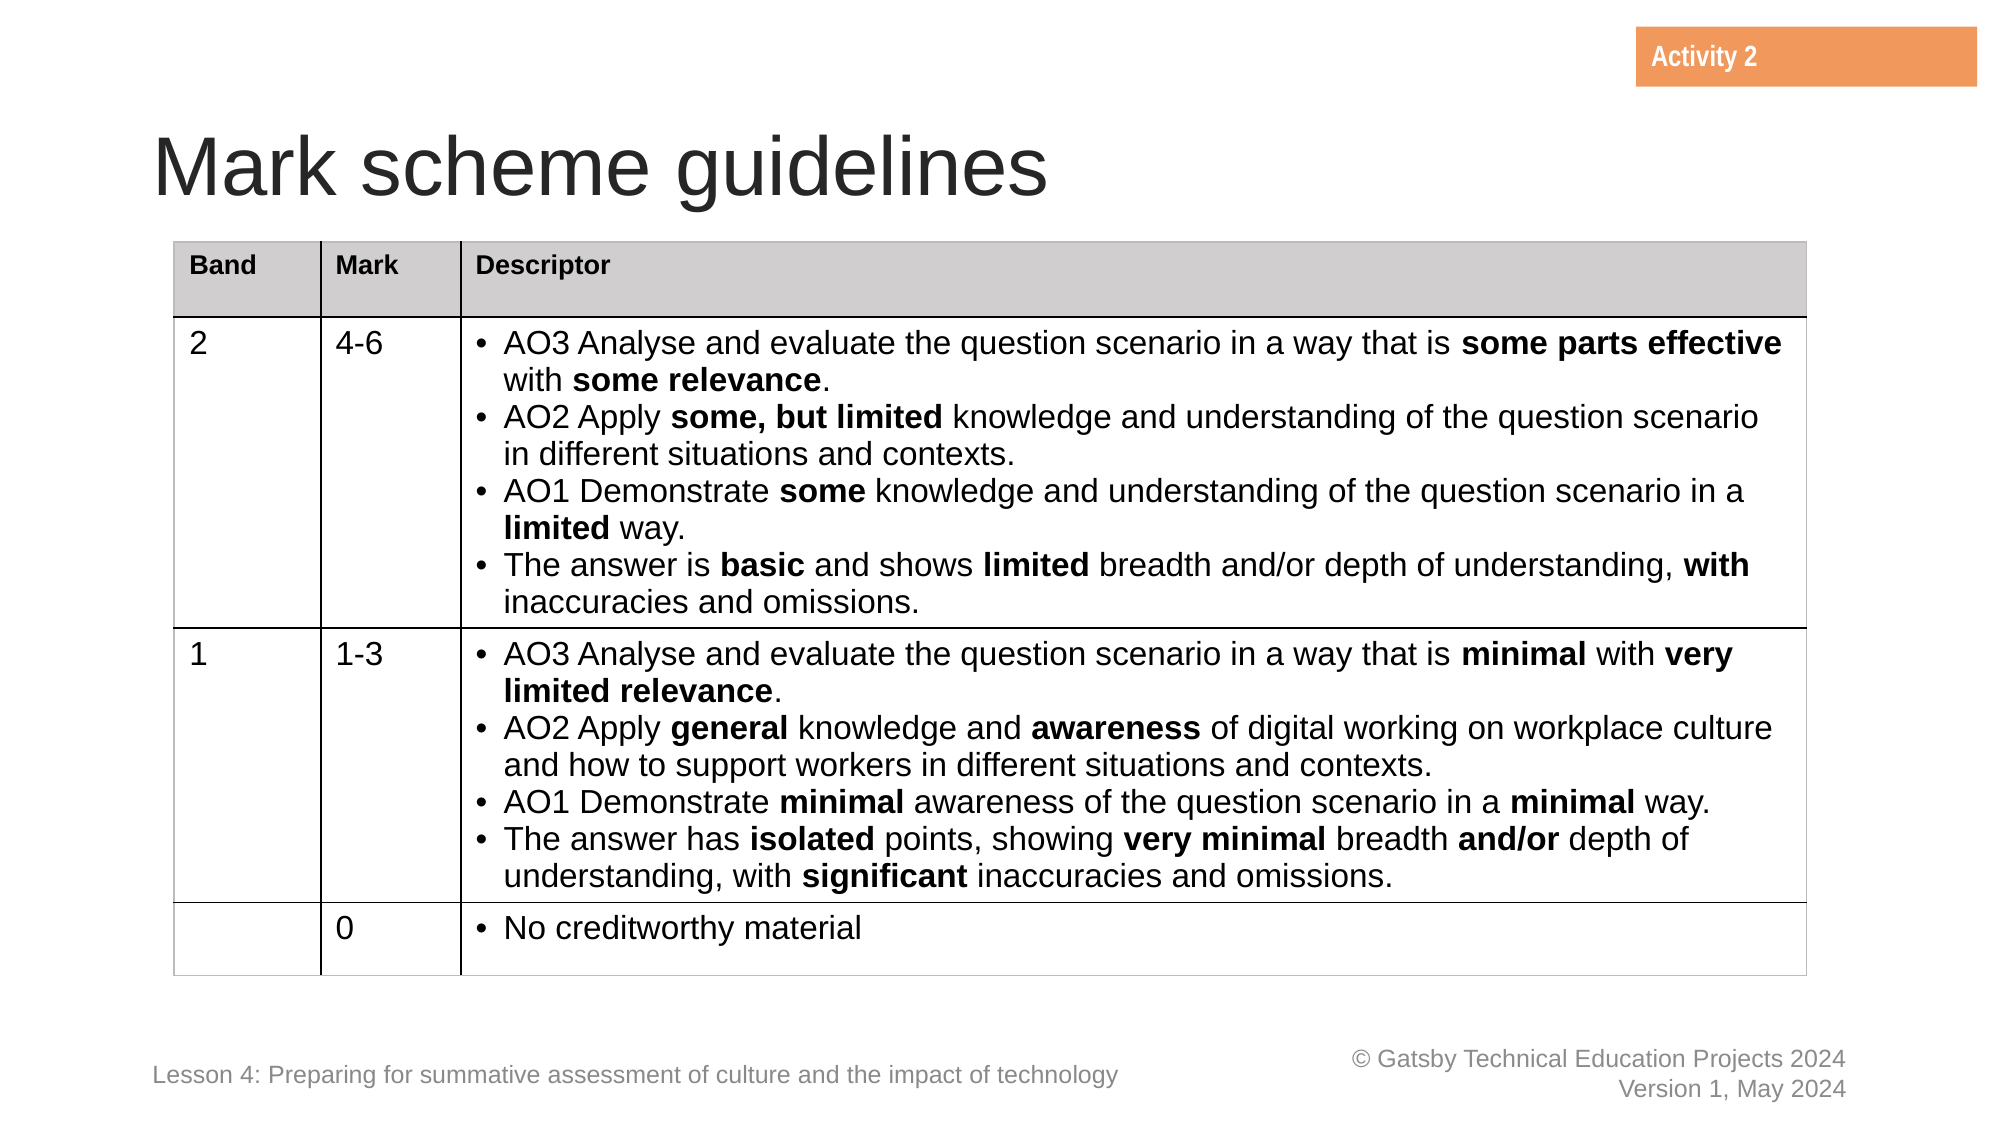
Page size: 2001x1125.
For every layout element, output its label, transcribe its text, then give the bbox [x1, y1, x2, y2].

table_cell 1-3 [322, 629, 460, 902]
table_cell AO3 Analyse and evaluate the question scenario in a way that is some parts effective with some relevance. AO2 Apply some, but limited knowledge and understanding of the question scenario in different situations and contexts. AO1 Demonstrate some knowledge and understanding of the question scenario in a limited way. The answer is basic and shows limited breadth and/or depth of understanding, with inaccuracies and omissions. [462, 318, 1806, 627]
title Mark scheme guidelines [137, 59, 1863, 278]
table_cell 2 [175, 318, 320, 627]
list Lesson 4: Preparing for summative assessment of culture and the impact of technology [137, 1042, 1614, 1103]
table_header Band [175, 243, 320, 316]
table_cell 0 [322, 903, 460, 975]
table_cell AO3 Analyse and evaluate the question scenario in a way that is minimal with very limited relevance. AO2 Apply general knowledge and awareness of digital working on workplace culture and how to support workers in different situations and contexts. AO1 Demonstrate minimal awareness of the question scenario in a minimal way. The answer has isolated points, showing very minimal breadth and/or depth of understanding, with significant inaccuracies and omissions. [462, 629, 1806, 902]
table_cell 1 [175, 629, 320, 902]
table_cell No creditworthy material [462, 903, 1806, 975]
list Activity 2 [1636, 26, 1978, 87]
table_header Mark [322, 243, 460, 316]
table_cell 4-6 [322, 318, 460, 627]
table_cell [175, 903, 320, 975]
table_header Descriptor [462, 243, 1806, 316]
